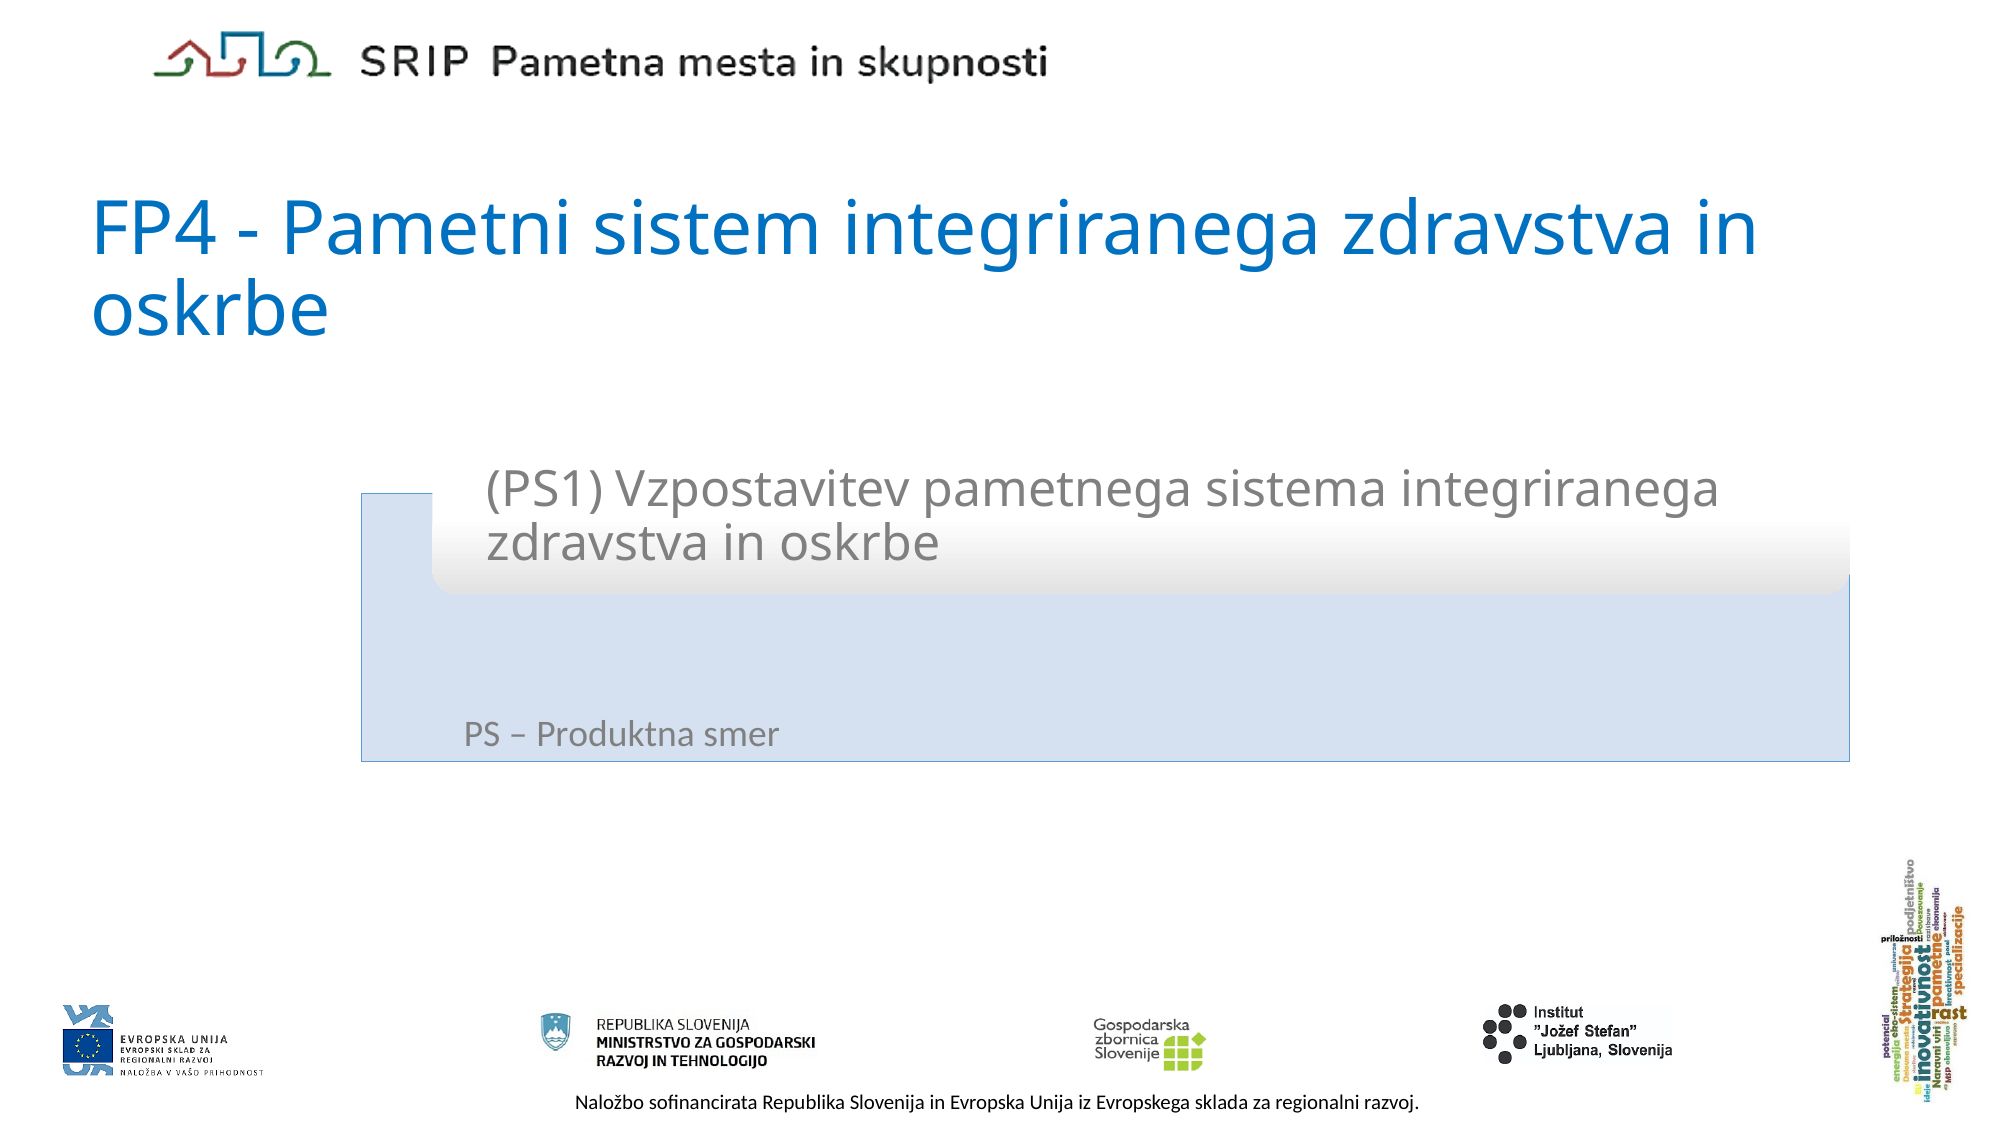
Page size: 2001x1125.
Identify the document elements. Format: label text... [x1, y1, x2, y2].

picture [536, 1009, 817, 1069]
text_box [361, 402, 1850, 762]
picture [1090, 1013, 1211, 1073]
picture [62, 1004, 264, 1076]
picture [1878, 856, 1970, 1103]
picture [138, 16, 1058, 87]
title FP4 - Pametni sistem integriranega zdravstva in oskrbe [75, 162, 2000, 380]
picture [1483, 1004, 1672, 1064]
